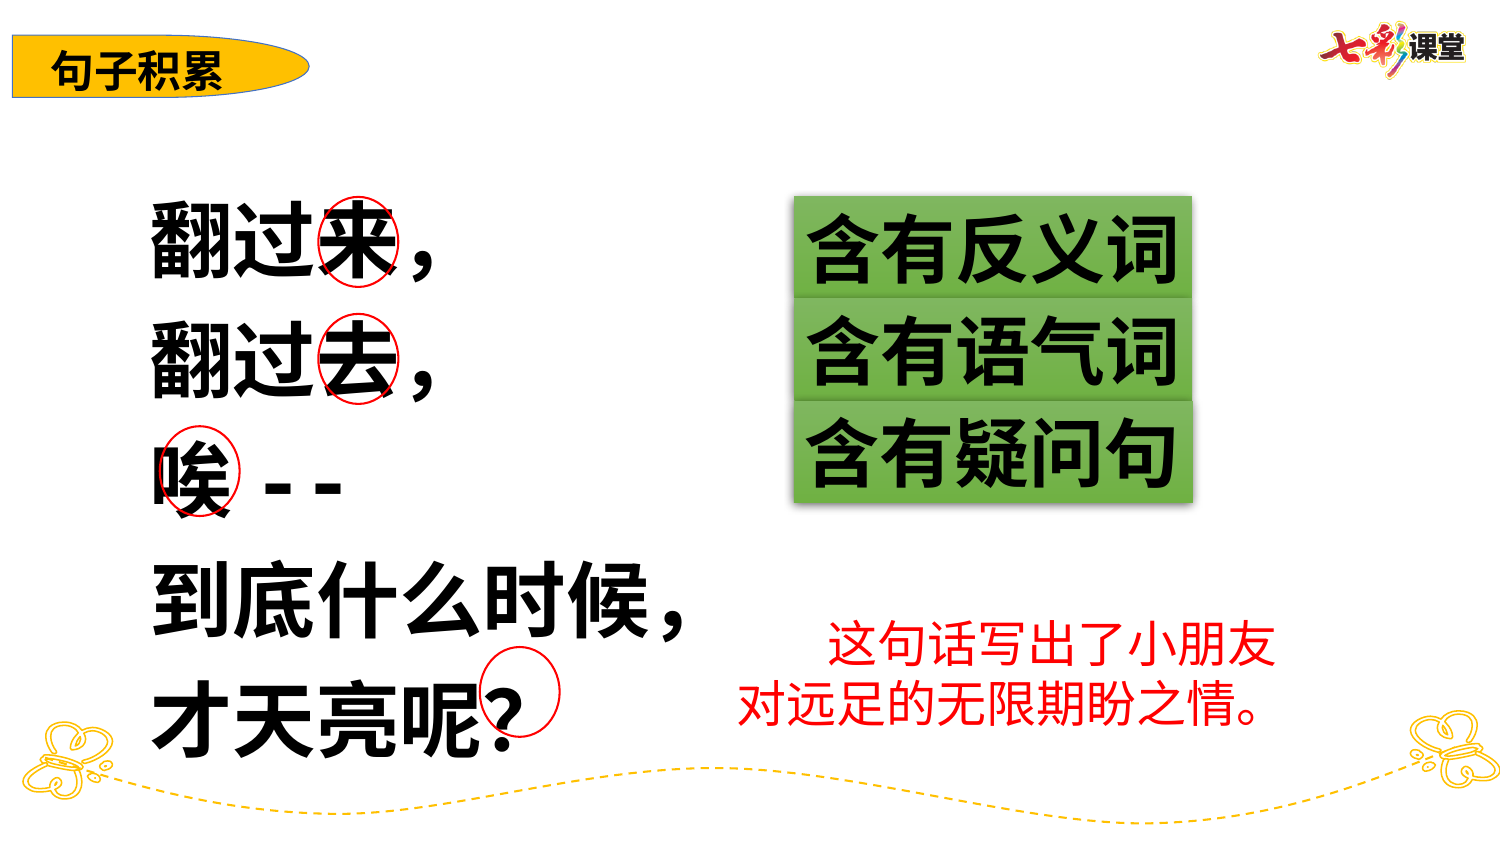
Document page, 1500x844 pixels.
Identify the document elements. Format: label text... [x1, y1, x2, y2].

text_box 含有疑问句 [793, 401, 1193, 503]
text_box [317, 312, 400, 405]
text_box 这句话写出了小朋友对远足的无限期盼之情。 [725, 607, 1317, 739]
picture [1316, 20, 1468, 80]
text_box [0, 35, 310, 105]
text_box [317, 195, 400, 288]
text_box [158, 425, 241, 518]
text_box 翻过来， 翻过去， 唉-- 到底什么时候， 才天亮呢？ [138, 162, 821, 774]
text_box 含有语气词 [794, 298, 1193, 396]
text_box [478, 645, 561, 738]
text_box 含有反义词 [794, 196, 1192, 295]
